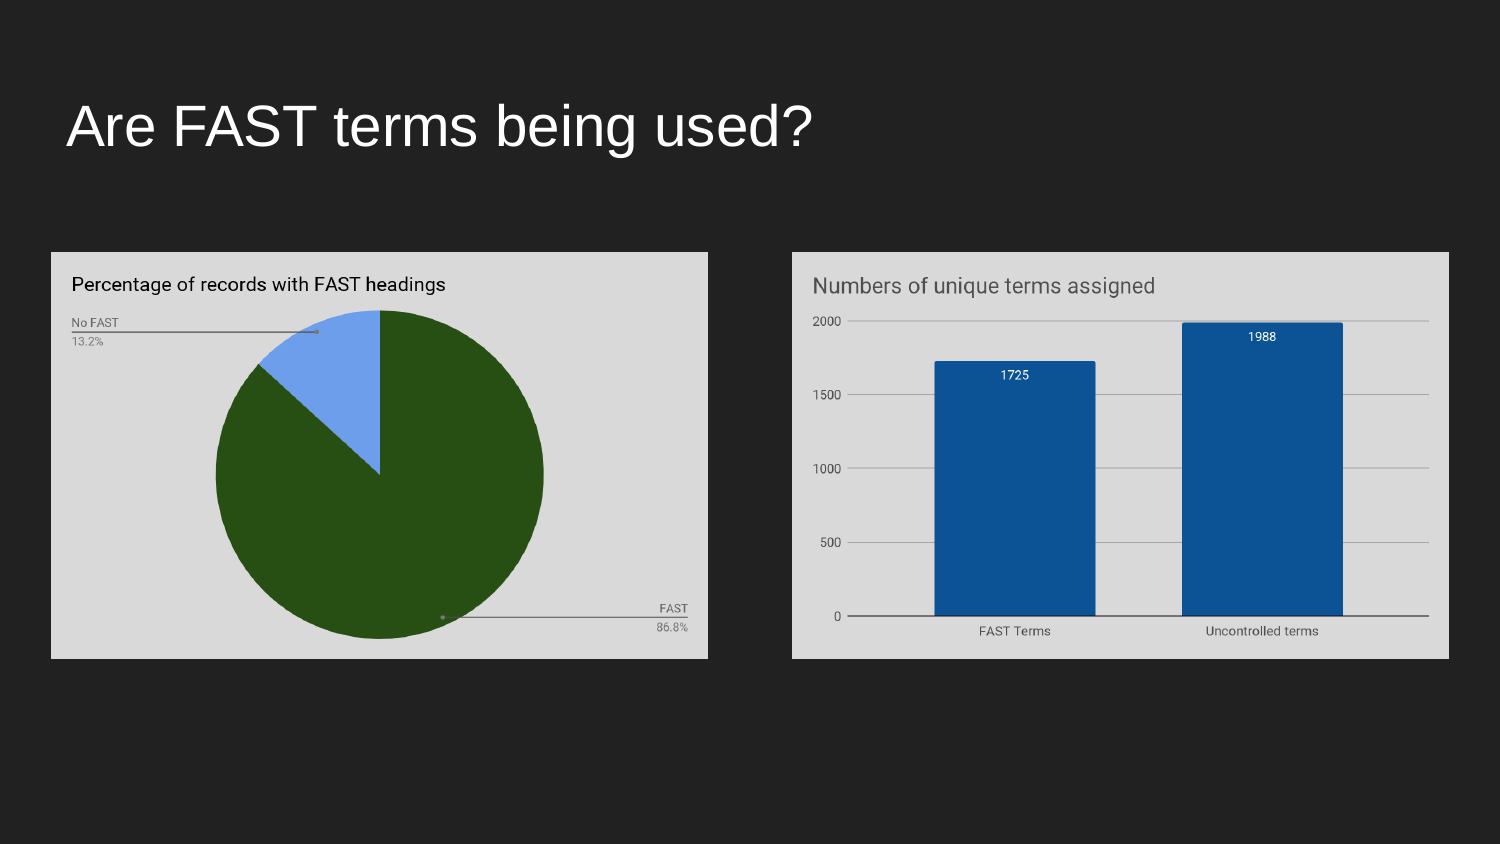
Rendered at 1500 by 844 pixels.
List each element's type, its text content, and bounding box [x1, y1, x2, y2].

title Are FAST terms being used? [51, 72, 1449, 167]
picture [792, 252, 1450, 659]
picture [50, 252, 708, 659]
